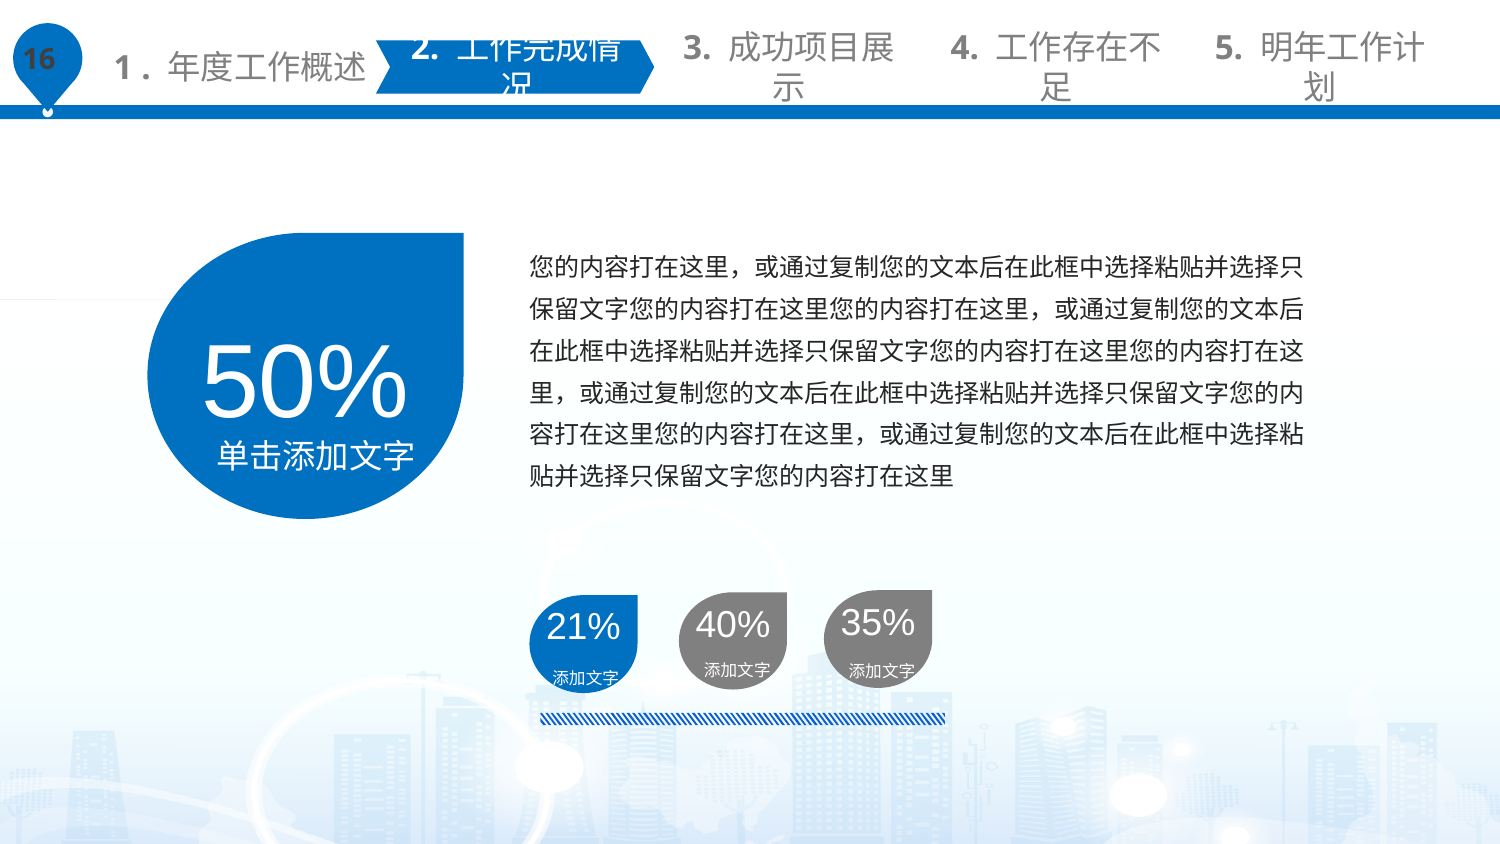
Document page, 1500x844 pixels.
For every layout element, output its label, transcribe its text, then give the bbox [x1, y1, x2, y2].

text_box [147, 232, 464, 521]
text_box 3. 成功项目展示 [673, 26, 905, 107]
text_box 4. 工作存在不足 [941, 26, 1172, 107]
text_box [0, 120, 1500, 844]
text_box 5. 明年工作计划 [1205, 26, 1436, 107]
text_box [632, 38, 657, 96]
text_box 您的内容打在这里，或通过复制您的文本后在此框中选择粘贴并选择只保留文字您的内容打在这里您的内容打在这里，或通过复制您的文本后在此框中选择粘贴并选择只保留文字您的内容打在这里您的内容打在这里，或通过复制您的文本后在此框中选择粘贴并选择只保留文字您的内容打在这里您的内容打在这里，或通过复制您的文本后在此框中选择粘贴并选择只保留文字您的内容打在这里 [514, 232, 1330, 498]
picture [0, 0, 1500, 105]
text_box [540, 712, 946, 726]
text_box 1 . 年度工作概述 [100, 46, 380, 87]
text_box [374, 38, 401, 96]
text_box 2. 工作完成情况 [401, 26, 632, 107]
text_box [529, 589, 933, 694]
picture [380, 55, 387, 79]
